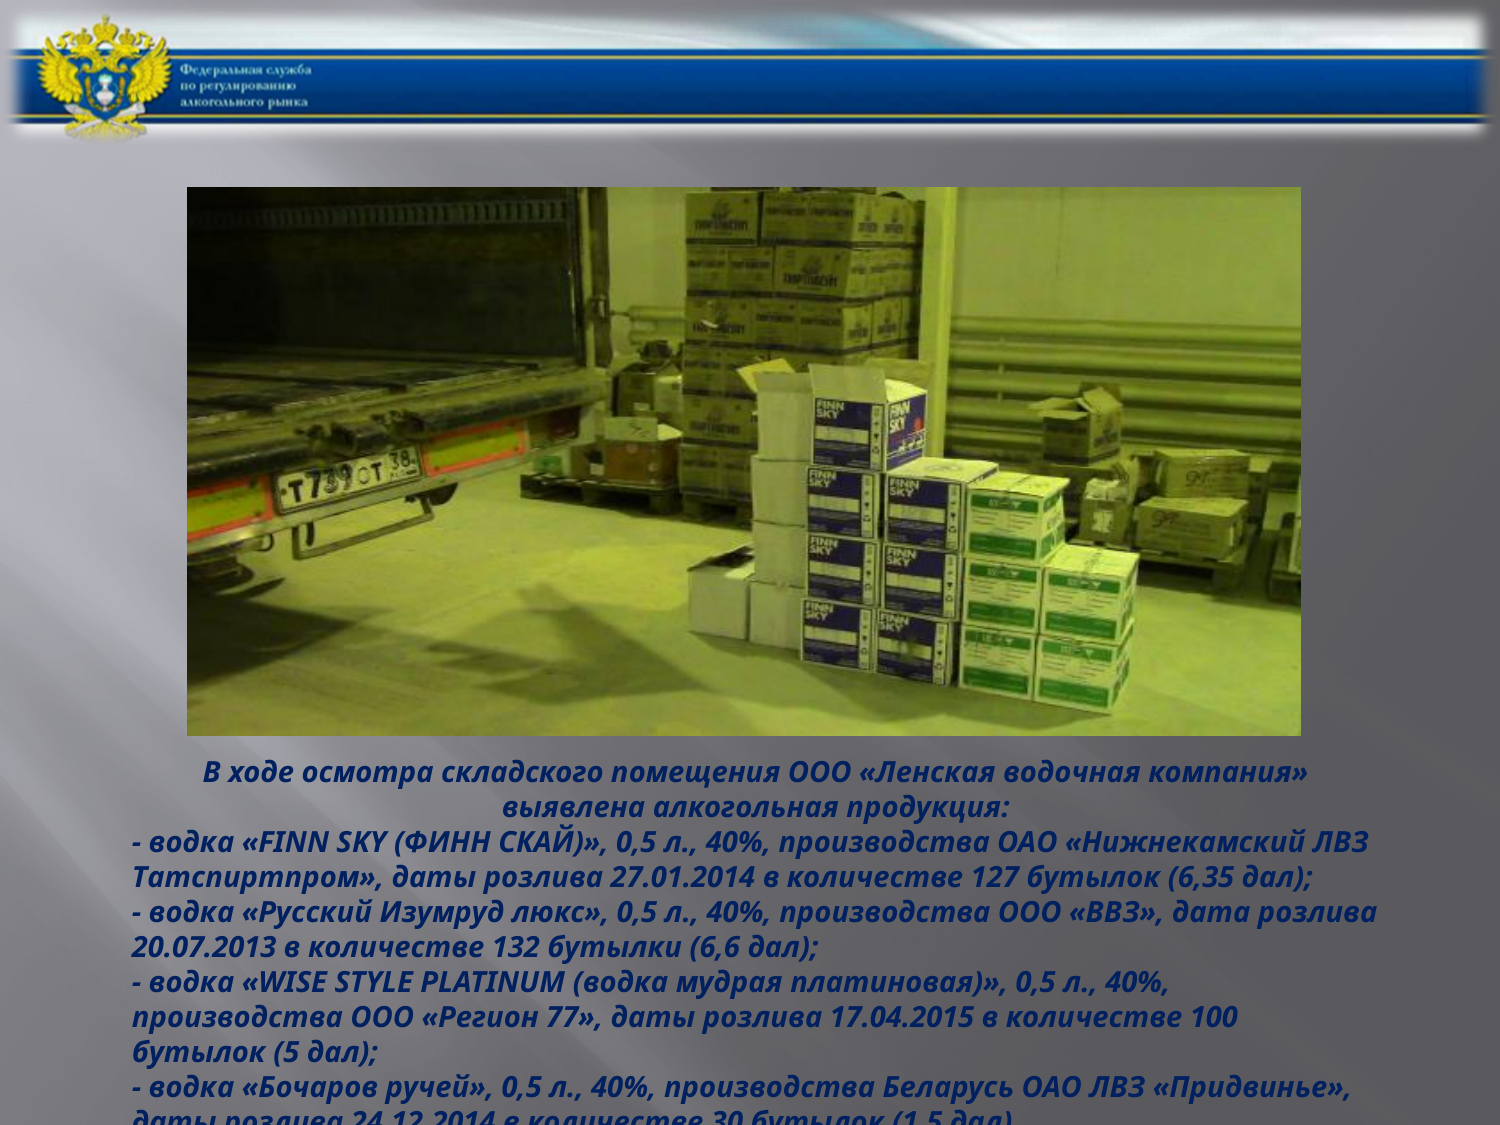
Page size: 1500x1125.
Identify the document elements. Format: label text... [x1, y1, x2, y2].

text_box В ходе осмотра складского помещения ООО «Ленская водочная компания» выявлена алкогольная продукция: - водка «FINN SKY (ФИНН СКАЙ)», 0,5 л., 40%, производства ОАО «Нижнекамский ЛВЗ Татспиртпром», даты розлива 27.01.2014 в количестве 127 бутылок (6,35 дал); - водка «Русский Изумруд люкс», 0,5 л., 40%, производства ООО «ВВЗ», дата розлива 20.07.2013 в количестве 132 бутылки (6,6 дал); - водка «WISE STYLE PLATINUM (водка мудрая платиновая)», 0,5 л., 40%, производства ООО «Регион 77», даты розлива 17.04.2015 в количестве 100 бутылок (5 дал); - водка «Бочаров ручей», 0,5 л., 40%, производства Беларусь ОАО ЛВЗ «Придвинье», даты розлива 24.12.2014 в количестве 30 бутылок (1,5 дал). [117, 746, 1395, 1125]
picture [0, 0, 1500, 150]
picture [187, 187, 1301, 736]
